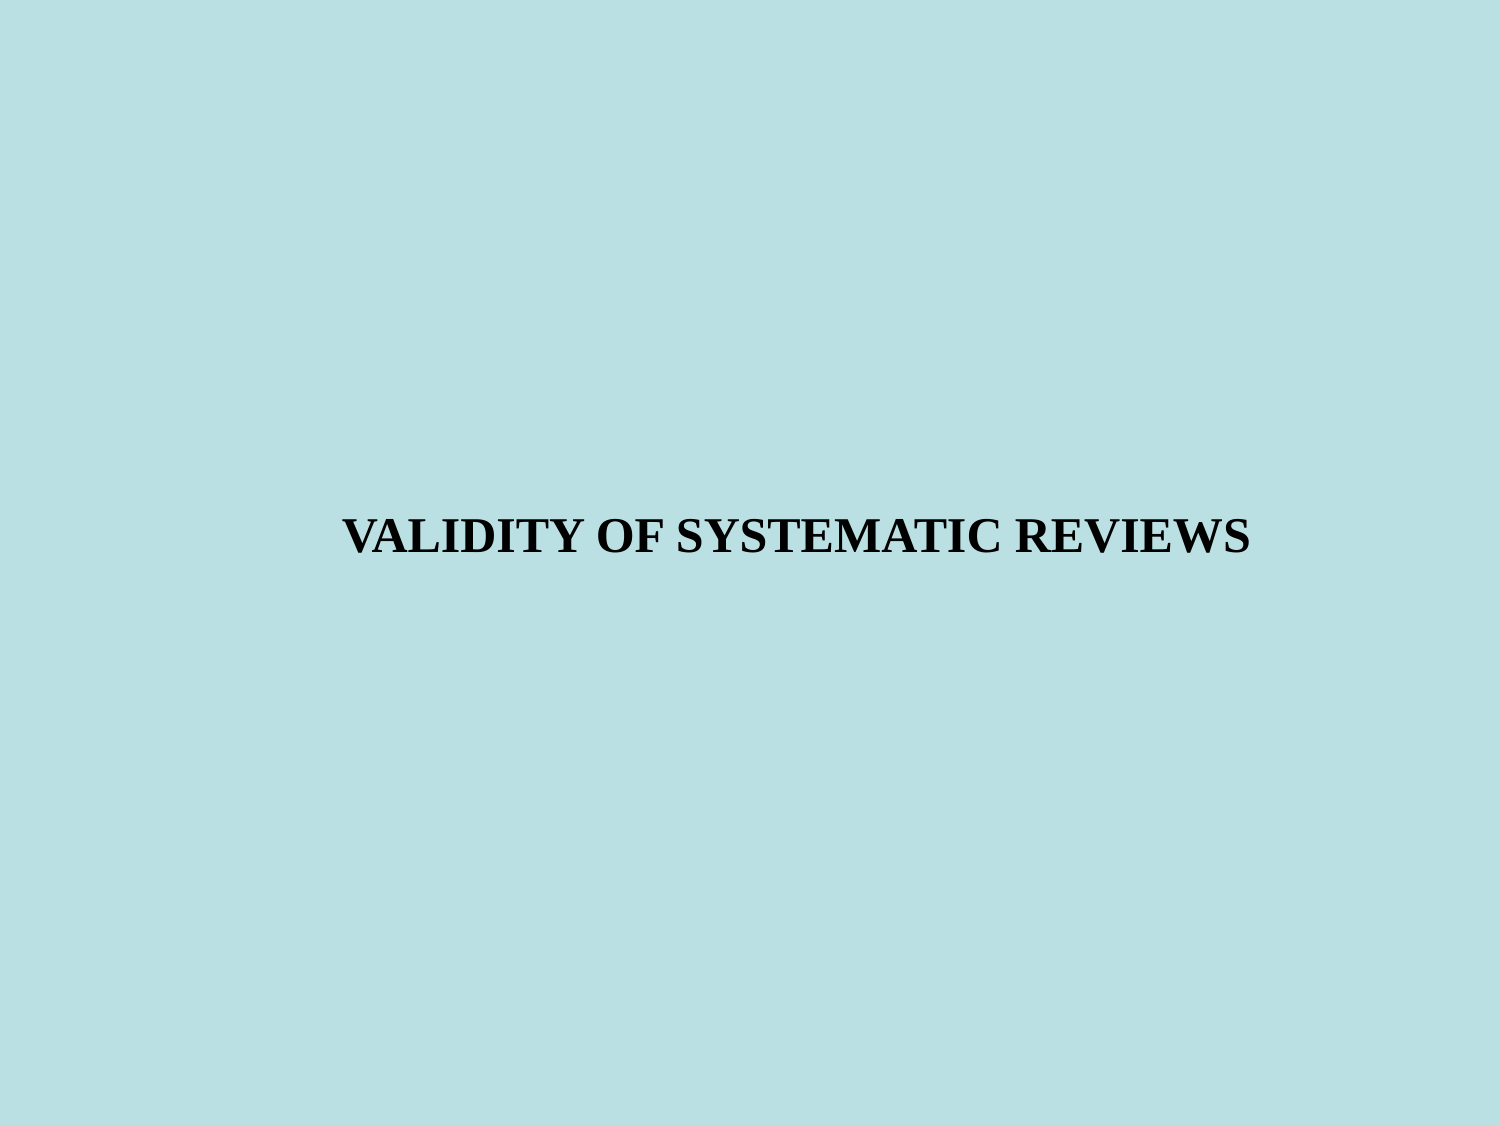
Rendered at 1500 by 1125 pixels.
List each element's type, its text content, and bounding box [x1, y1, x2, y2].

text_box VALIDITY OF SYSTEMATIC REVIEWS [326, 495, 1266, 571]
